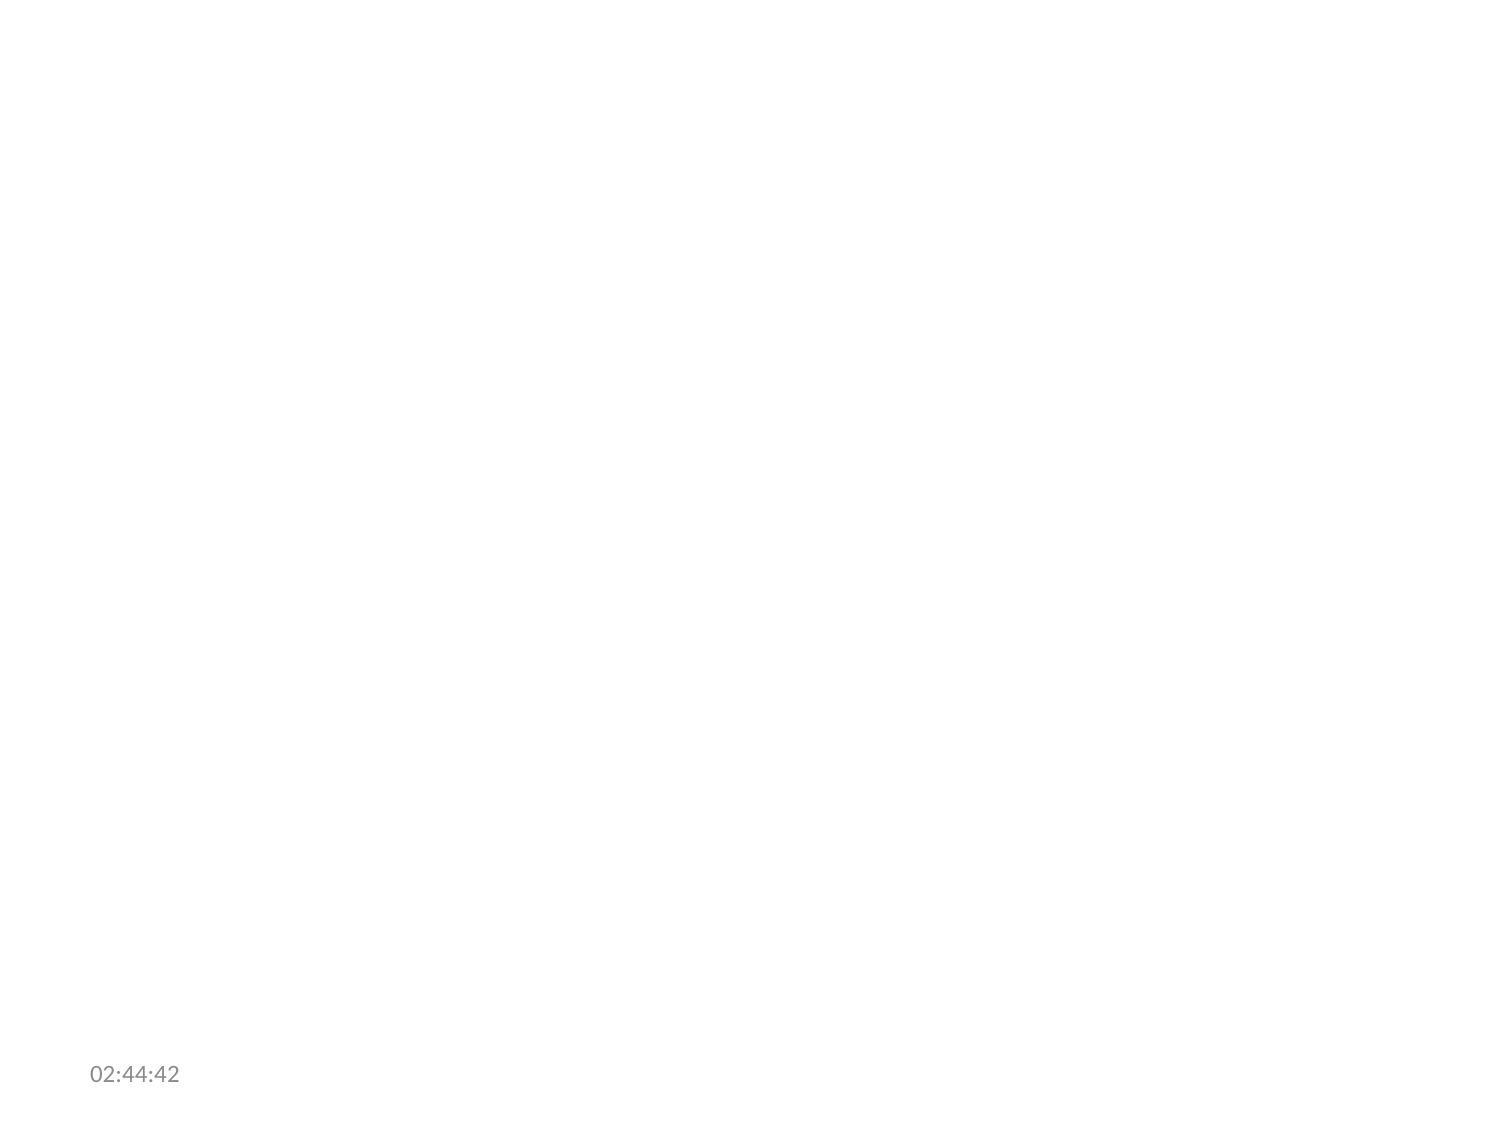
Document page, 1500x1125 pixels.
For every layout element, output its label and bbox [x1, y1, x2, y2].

slide_number [75, 1042, 425, 1103]
